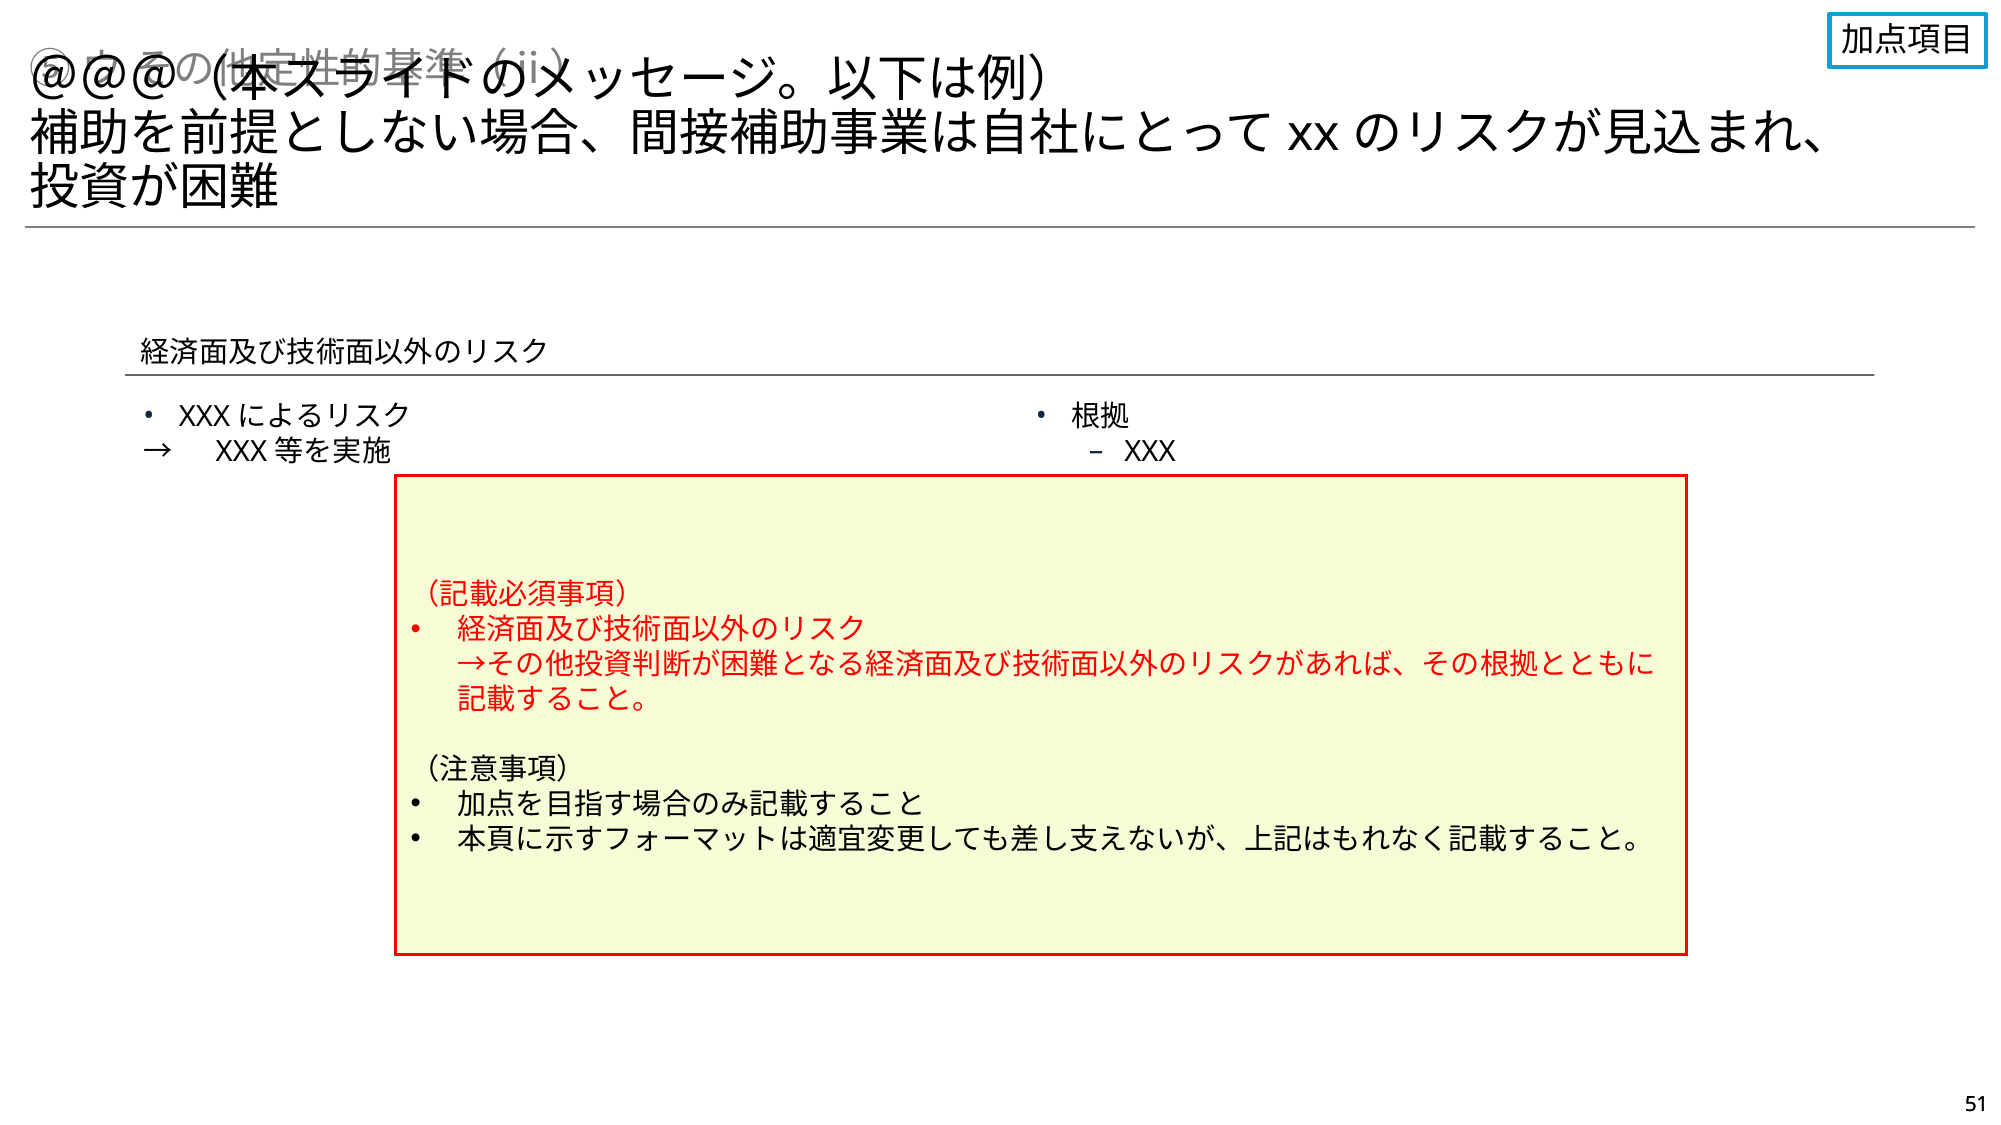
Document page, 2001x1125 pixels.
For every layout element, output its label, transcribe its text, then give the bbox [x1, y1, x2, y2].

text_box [125, 327, 1875, 376]
text_box 加点項目 [1829, 13, 1986, 68]
text_box 根拠 XXX [1018, 396, 1875, 504]
text_box ＠＠＠（本スライドのメッセージ。以下は例） 補助を前提としない場合、間接補助事業は自社にとってxxのリスクが見込まれ、投資が困難 [29, 53, 1875, 216]
text_box XXXによるリスク → XXX等を実施 [125, 396, 982, 504]
text_box ⑤ウ その他定性的基準（ⅱ） [29, 47, 1802, 53]
text_box （記載必須事項） 経済面及び技術面以外のリスク →その他投資判断が困難となる経済面及び技術面以外のリスクがあれば、その根拠とともに記載すること。 （注意事項） 加点を目指す場合のみ記載すること 本頁に示すフォーマットは適宜変更しても差し支えないが、上記はもれなく記載すること。 [394, 474, 1688, 956]
